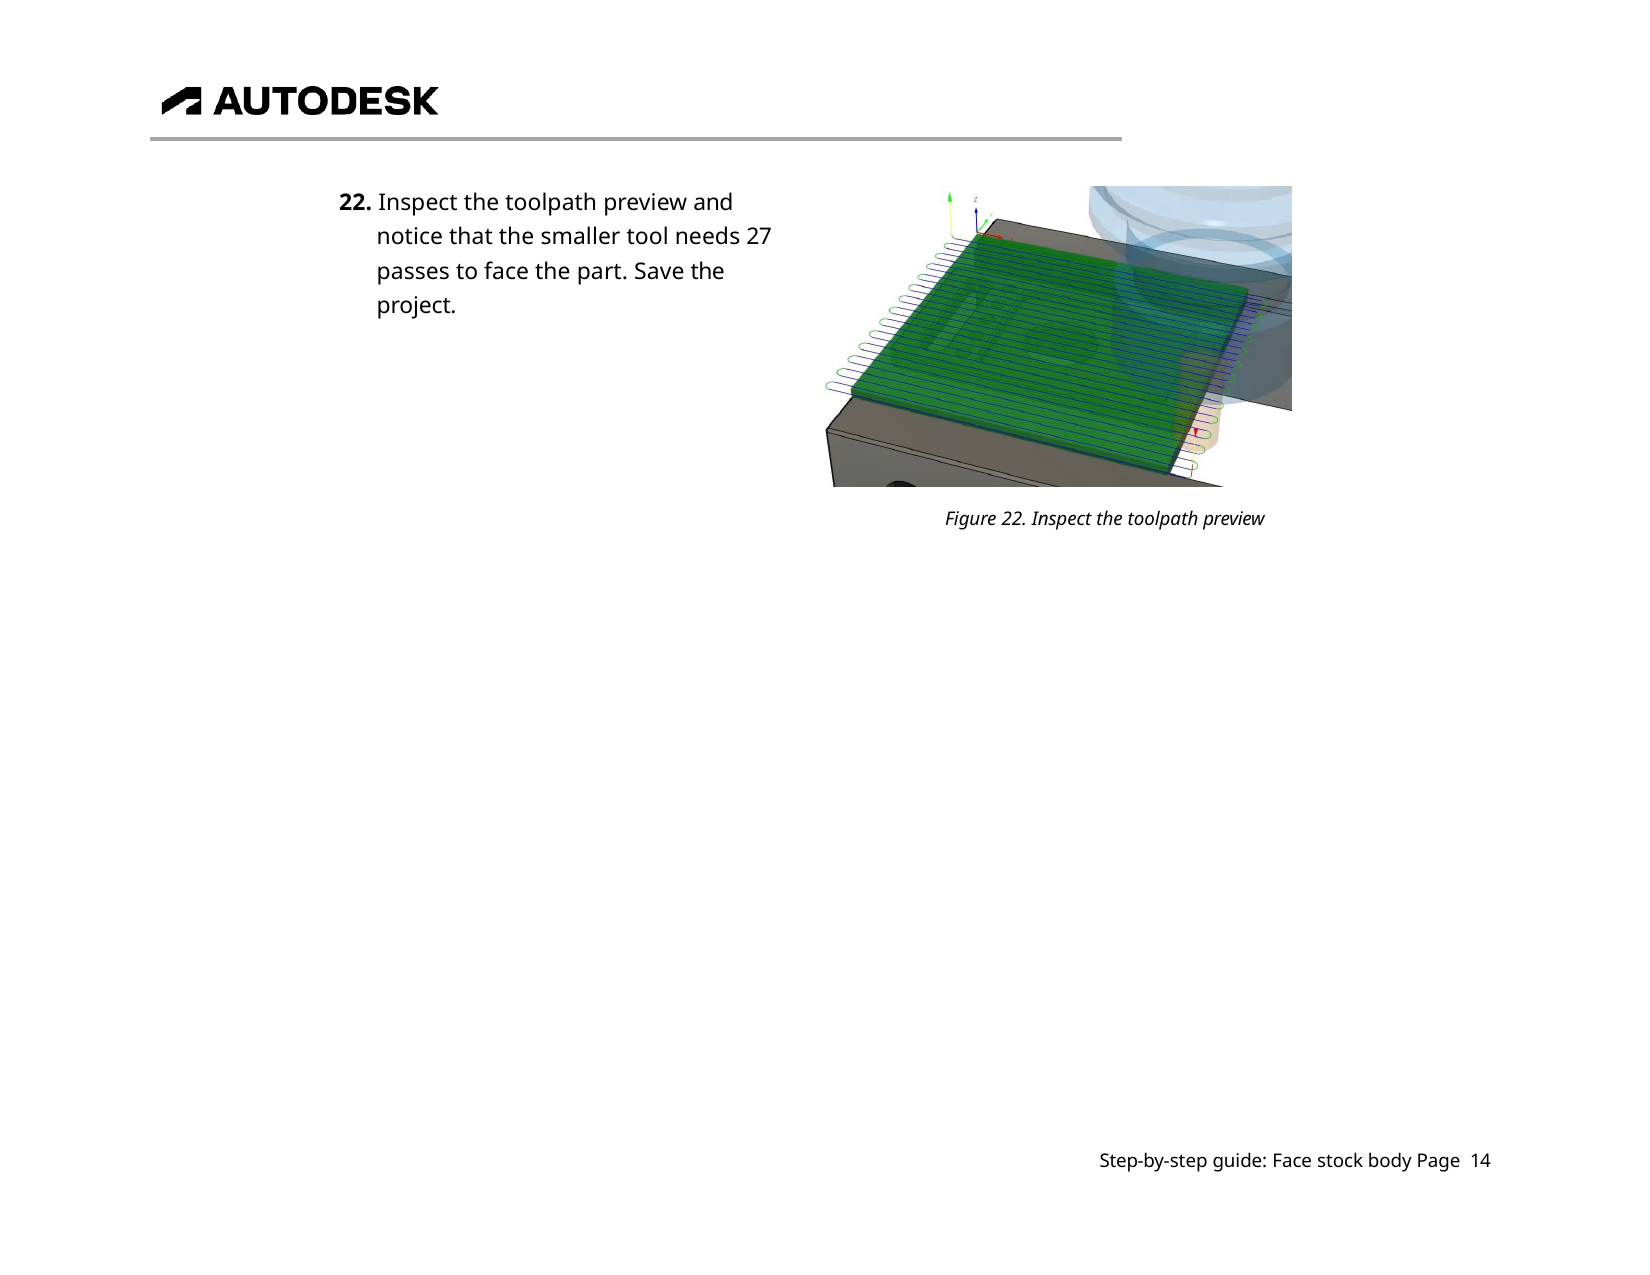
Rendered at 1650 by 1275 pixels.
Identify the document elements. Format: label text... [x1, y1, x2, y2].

slide_number Step-by-step guide: Face stock body Page 10 [1097, 1145, 1509, 1275]
text_box 22. Inspect the toolpath preview and notice that the smaller tool needs 27 passes to face the part. Save the project. [337, 178, 774, 318]
picture [161, 86, 439, 115]
text_box Figure 22. Inspect the toolpath preview [942, 504, 1294, 530]
picture [824, 186, 1293, 487]
